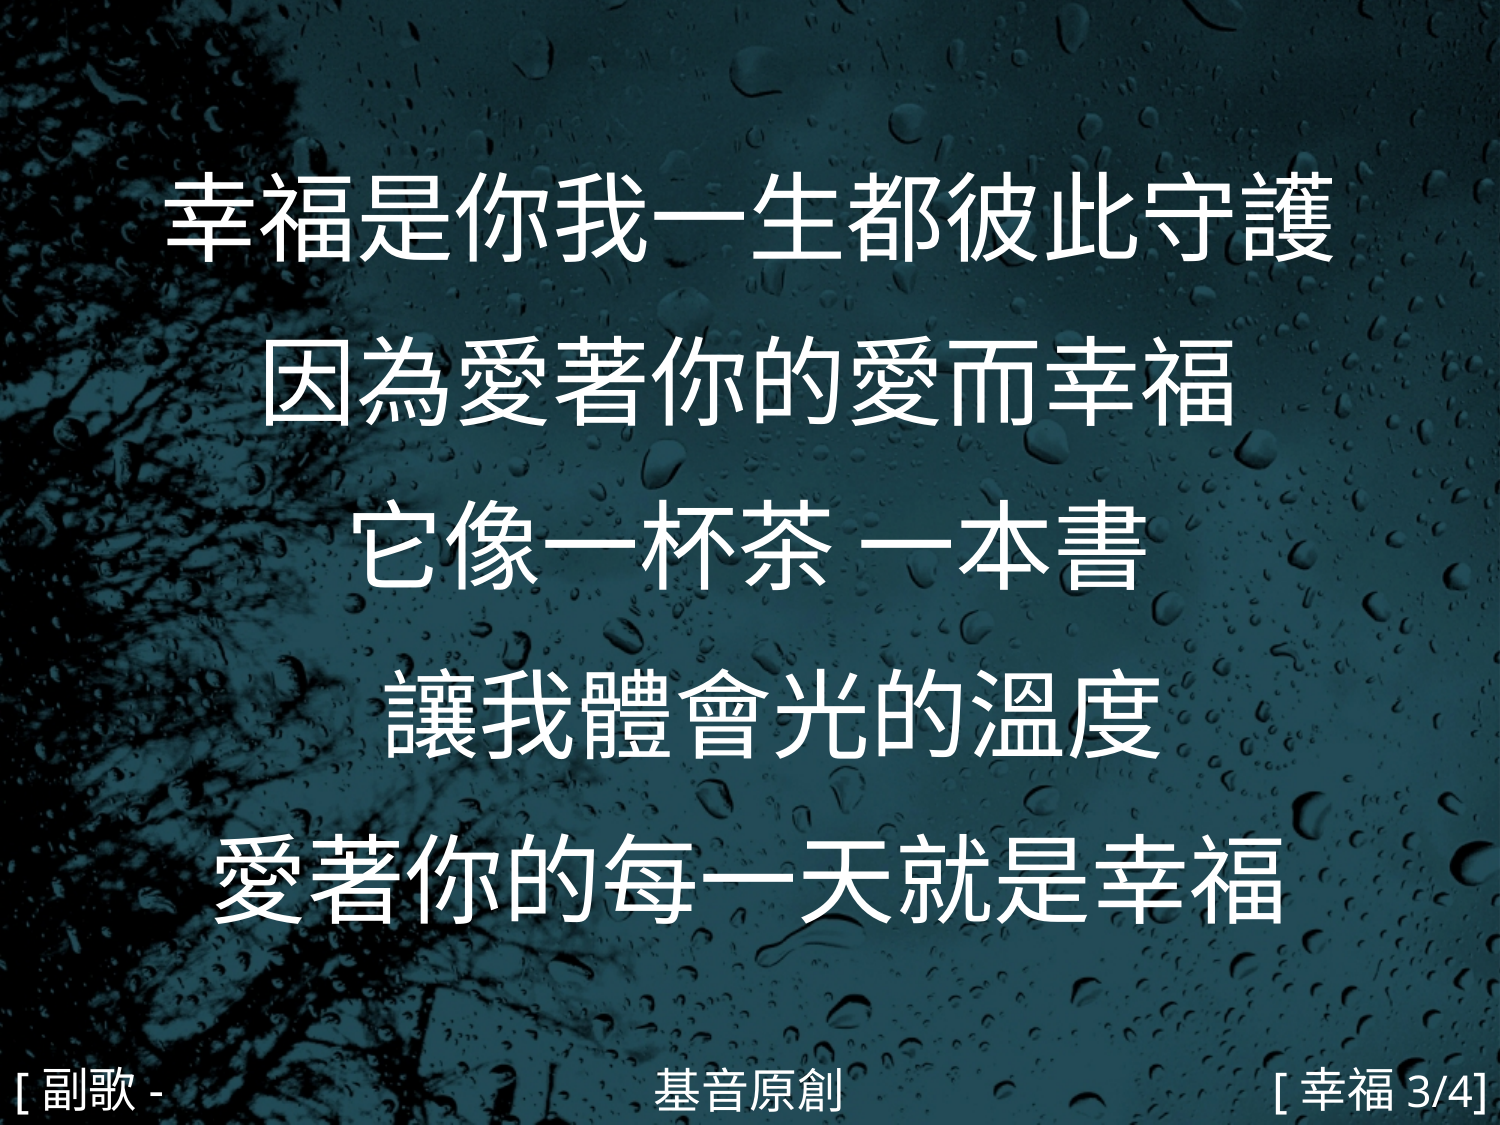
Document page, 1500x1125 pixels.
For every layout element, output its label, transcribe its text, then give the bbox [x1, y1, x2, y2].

text_box 幸福是你我一生都彼此守護 因為愛著你的愛而幸福 它像一杯茶 一本書 讓我體會光的溫度 愛著你的每一天就是幸福 [0, 172, 1499, 953]
picture [0, 0, 1500, 1053]
text_box 基音原創 [0, 1053, 1500, 1125]
